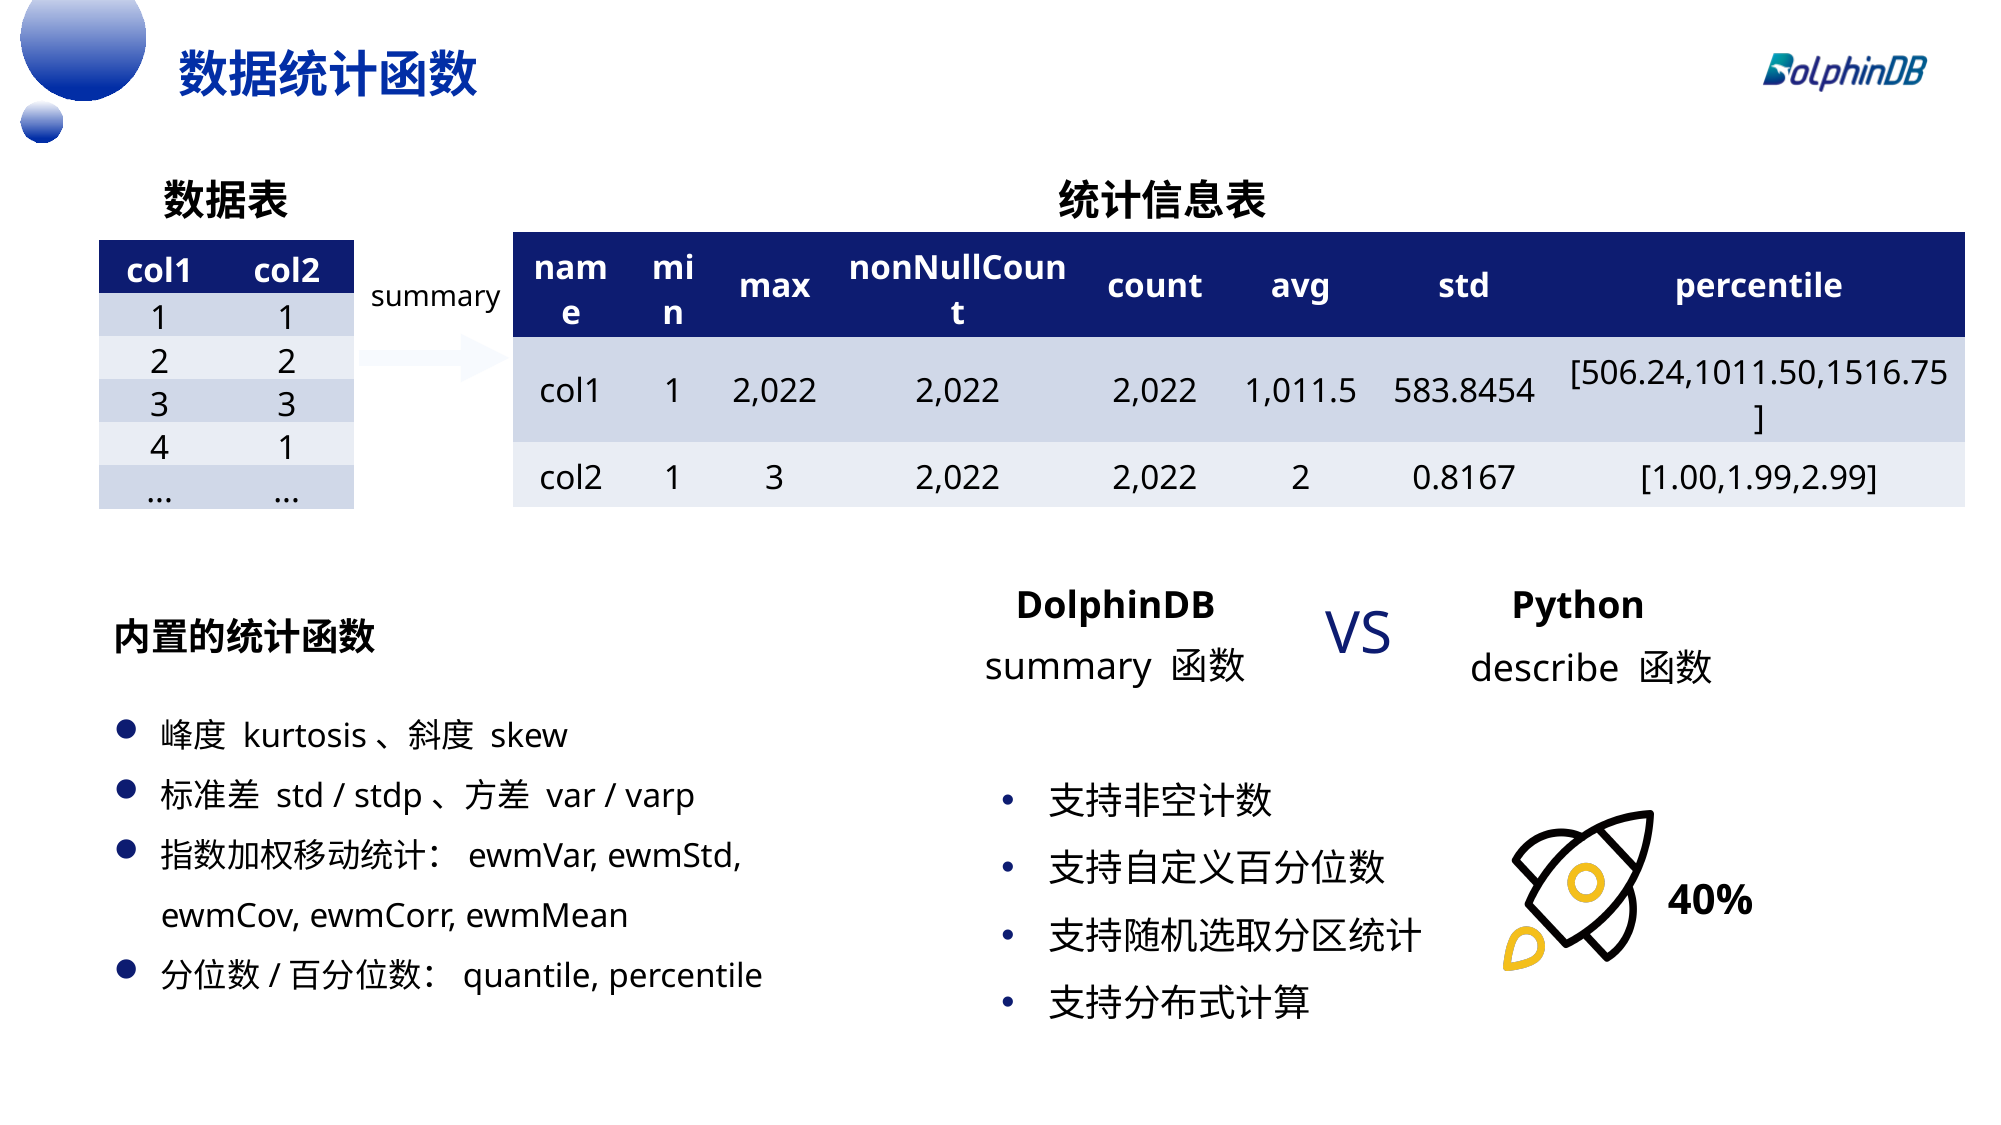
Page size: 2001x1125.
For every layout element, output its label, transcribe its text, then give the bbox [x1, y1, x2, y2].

table_header nonNullCount [832, 232, 1084, 337]
table_header count [1084, 232, 1226, 337]
table_cell 1 [99, 293, 220, 336]
table_cell 2,022 [717, 337, 832, 442]
table_cell [506.24,1011.50,1516.75] [1553, 337, 1965, 442]
table_cell 3 [99, 379, 220, 422]
table_cell 2 [99, 336, 220, 379]
table_cell 583.8454 [1375, 337, 1553, 442]
table_cell 2 [220, 336, 354, 379]
table_header max [717, 232, 832, 337]
table_cell 2,022 [832, 442, 1084, 507]
text_box [19, 99, 64, 144]
table_header avg [1226, 232, 1375, 337]
picture [1755, 47, 1929, 93]
table_header min [629, 232, 717, 337]
table_cell 3 [717, 442, 832, 507]
table_header col2 [220, 240, 354, 293]
table_cell 1,011.5 [1226, 337, 1375, 442]
table_cell ... [99, 465, 220, 509]
table_cell 1 [220, 293, 354, 336]
table_cell 2,022 [1084, 337, 1226, 442]
table_cell 3 [220, 379, 354, 422]
table_cell ... [220, 465, 354, 509]
table_header percentile [1553, 232, 1965, 337]
table_header name [513, 232, 629, 337]
table_header col1 [99, 240, 220, 293]
table_cell 1 [220, 422, 354, 465]
table_cell 2,022 [1084, 442, 1226, 507]
table_cell 1 [629, 442, 717, 507]
table_cell 1 [629, 337, 717, 442]
text_box summary [350, 269, 522, 320]
text_box 峰度 kurtosis、斜度 skew 标准差 std / stdp、方差 var / varp 指数加权移动统计：ewmVar, ewmStd, ewmCov, ewmCorr, ewmMean 分位数/百分位数：quantile, percentile [99, 686, 884, 1001]
text_box [19, 0, 147, 102]
table_cell 2,022 [832, 337, 1084, 442]
text_box 内置的统计函数 [99, 605, 766, 686]
table_cell [1.00,1.99,2.99] [1553, 442, 1965, 507]
text_box 数据表 [99, 166, 354, 232]
table_cell 0.8167 [1375, 442, 1553, 507]
table_cell col2 [513, 442, 629, 507]
table_cell 2 [1226, 442, 1375, 507]
table_header std [1375, 232, 1553, 337]
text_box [970, 573, 1825, 1035]
table_cell col1 [513, 337, 629, 442]
table_cell 4 [99, 422, 220, 465]
text_box 统计信息表 [1029, 166, 1296, 231]
text_box 数据统计函数 [163, 35, 1245, 110]
